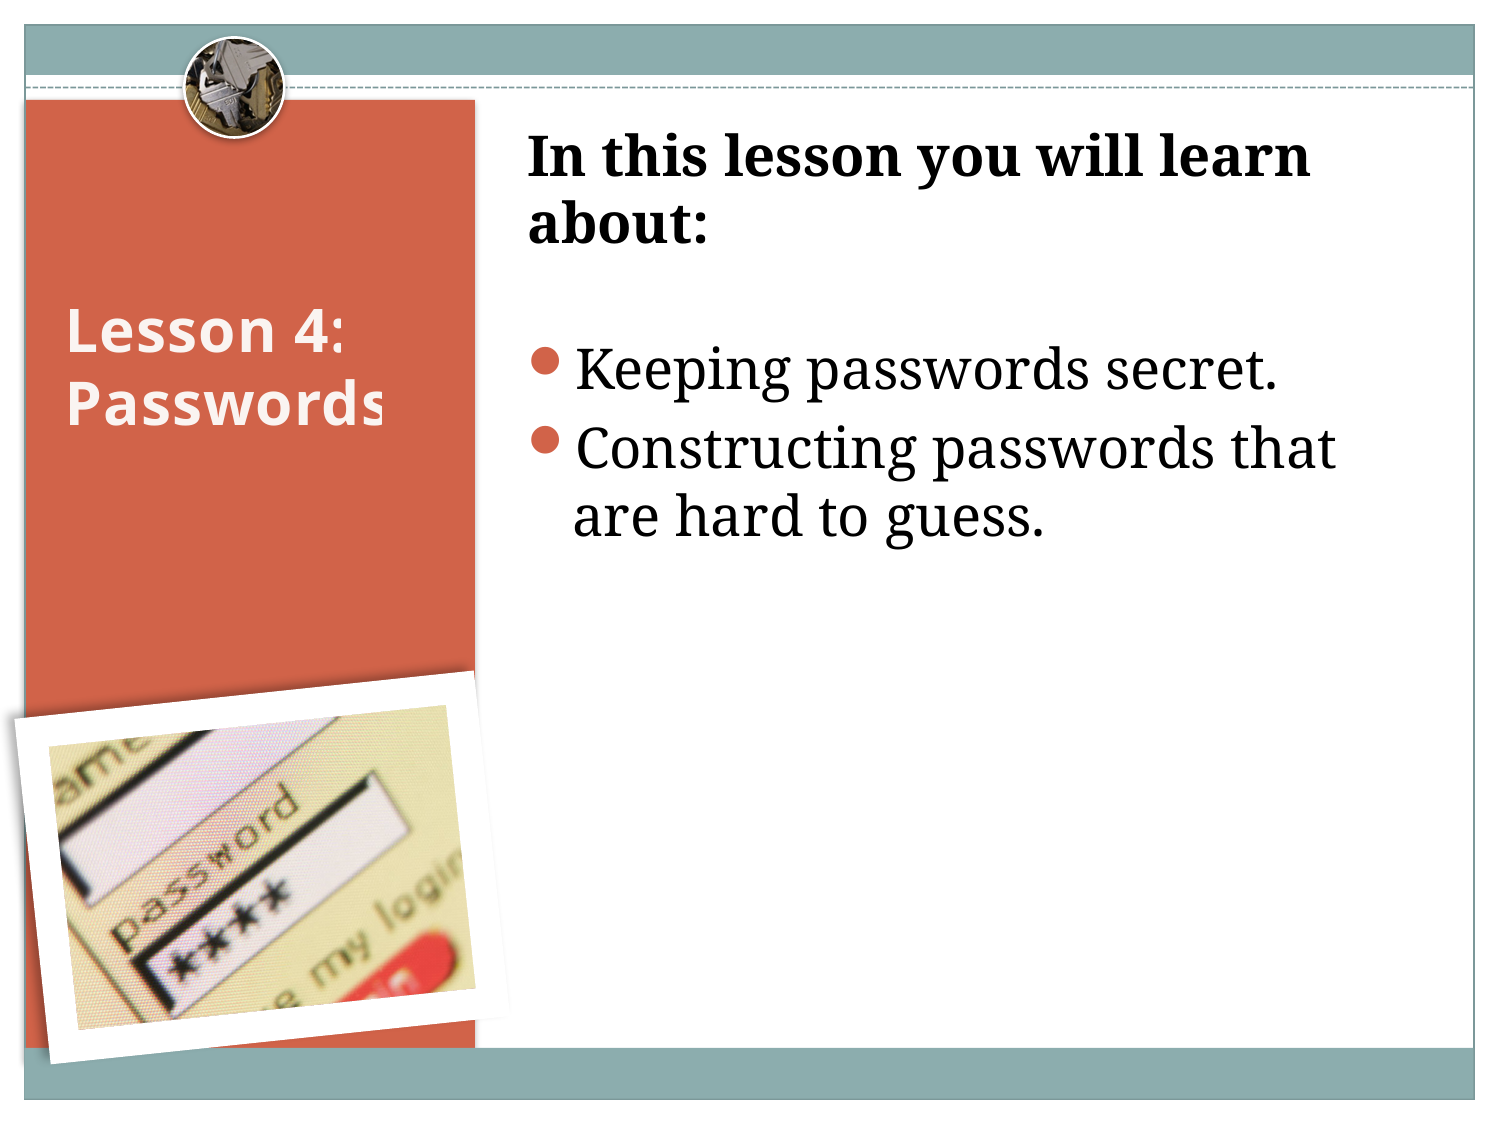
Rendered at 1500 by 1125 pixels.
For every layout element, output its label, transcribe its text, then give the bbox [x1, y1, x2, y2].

list In this lesson you will learn about: Keeping passwords secret. Constructing passwords that are hard to guess. [512, 112, 1438, 1000]
picture [49, 706, 475, 1029]
picture [186, 39, 282, 136]
title Lesson 4: Passwords [50, 174, 463, 525]
